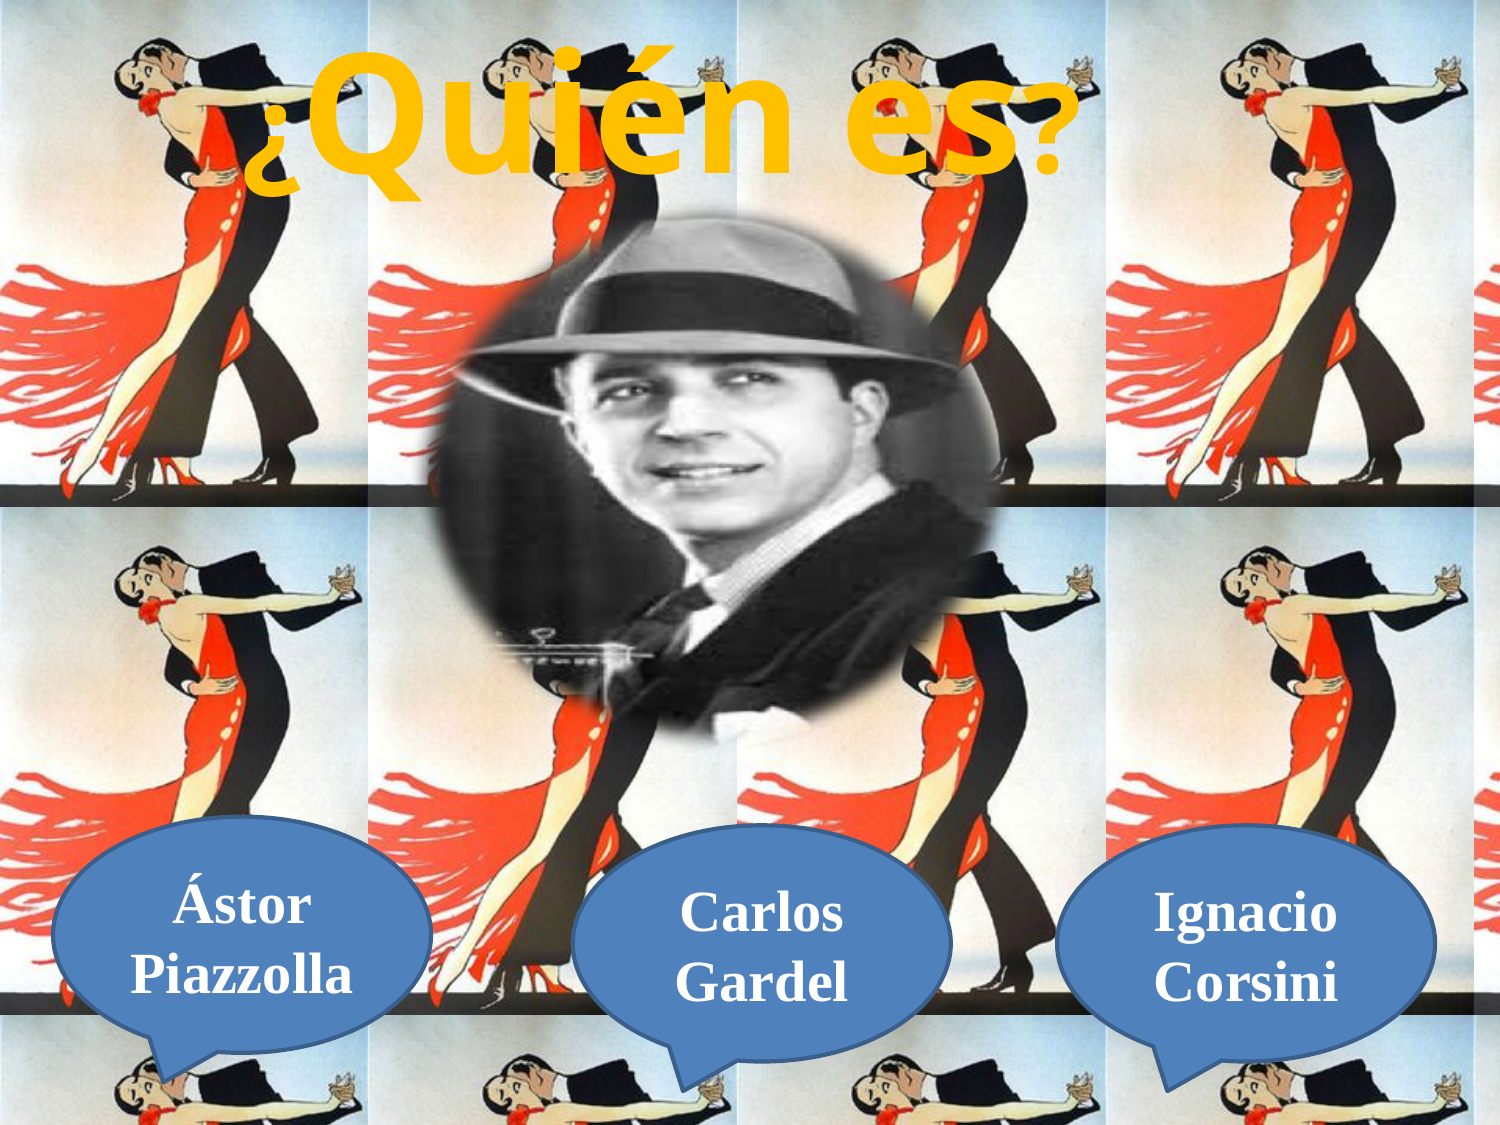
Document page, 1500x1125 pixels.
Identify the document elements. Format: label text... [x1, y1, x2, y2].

text_box Ástor Piazzolla [50, 814, 434, 1085]
text_box ¿Quién es? [112, 0, 1211, 215]
text_box Ignacio Corsini [1054, 823, 1438, 1094]
picture [0, 0, 1500, 1125]
text_box Carlos Gardel [570, 823, 953, 1094]
